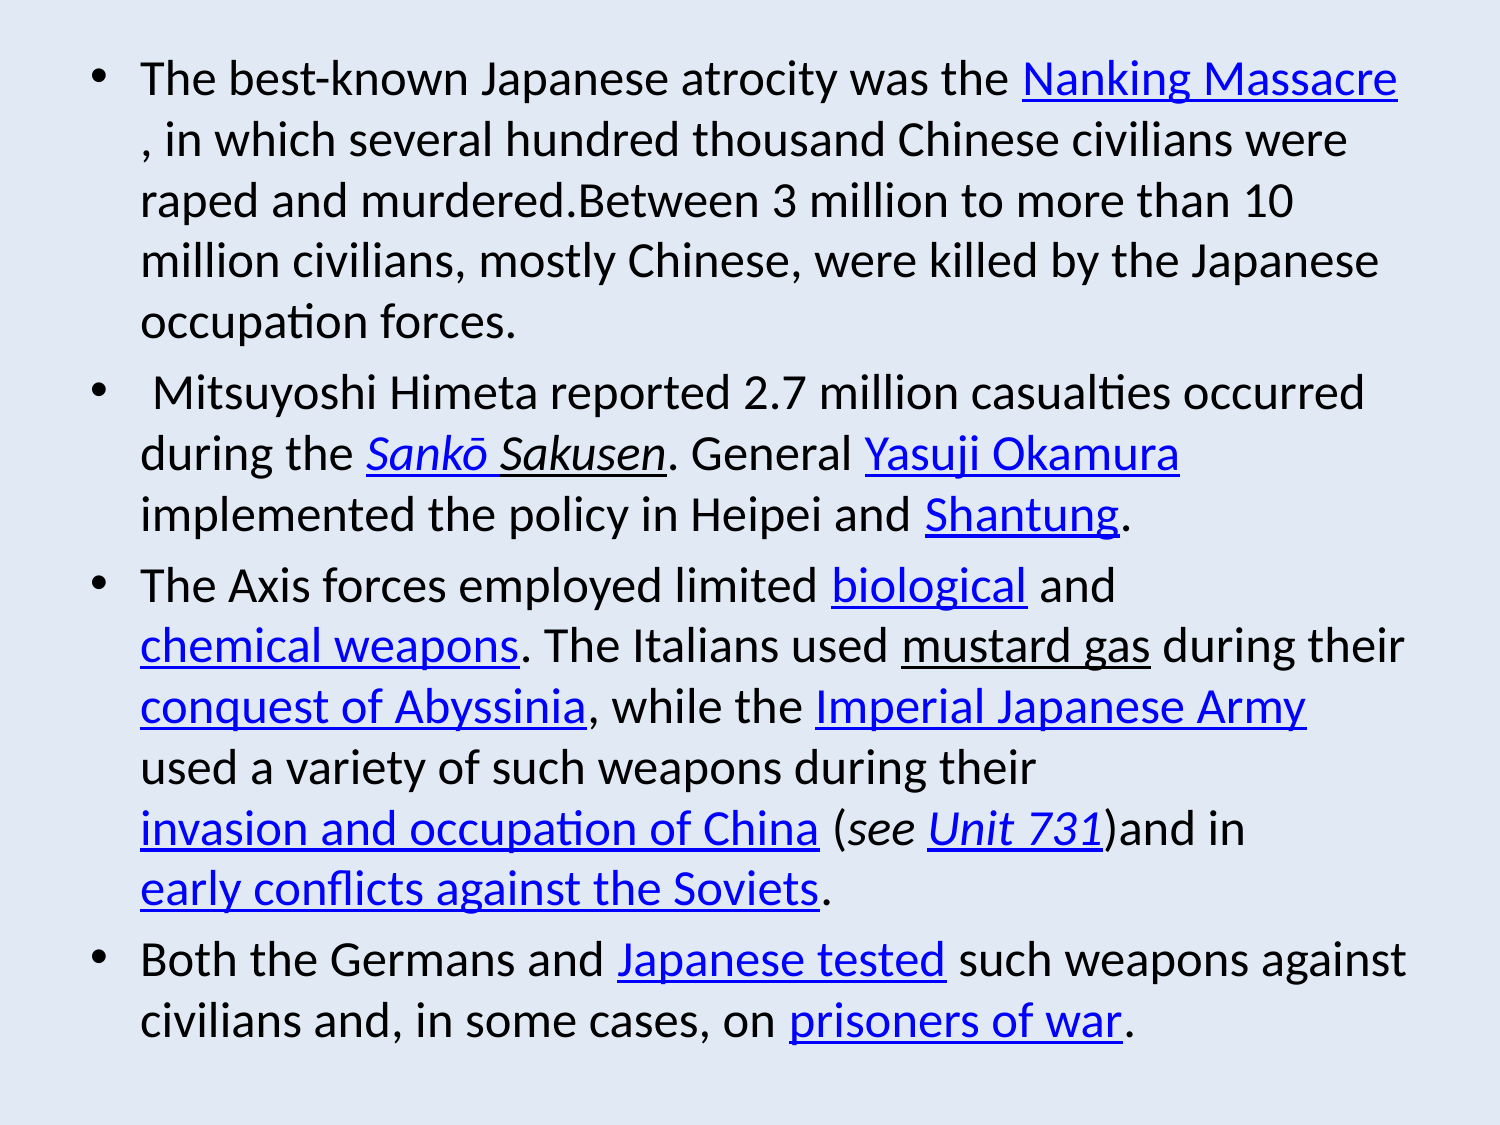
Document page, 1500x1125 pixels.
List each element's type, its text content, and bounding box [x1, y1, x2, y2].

list The best-known Japanese atrocity was the Nanking Massacre, in which several hundred thousand Chinese civilians were raped and murdered.Between 3 million to more than 10 million civilians, mostly Chinese, were killed by the Japanese occupation forces. Mitsuyoshi Himeta reported 2.7 million casualties occurred during the Sankō Sakusen. General Yasuji Okamura implemented the policy in Heipei and Shantung. The Axis forces employed limited biological and chemical weapons. The Italians used mustard gas during their conquest of Abyssinia, while the Imperial Japanese Army used a variety of such weapons during their invasion and occupation of China (see Unit 731)and in early conflicts against the Soviets. Both the Germans and Japanese tested such weapons against civilians and, in some cases, on prisoners of war. [75, 37, 1425, 1075]
